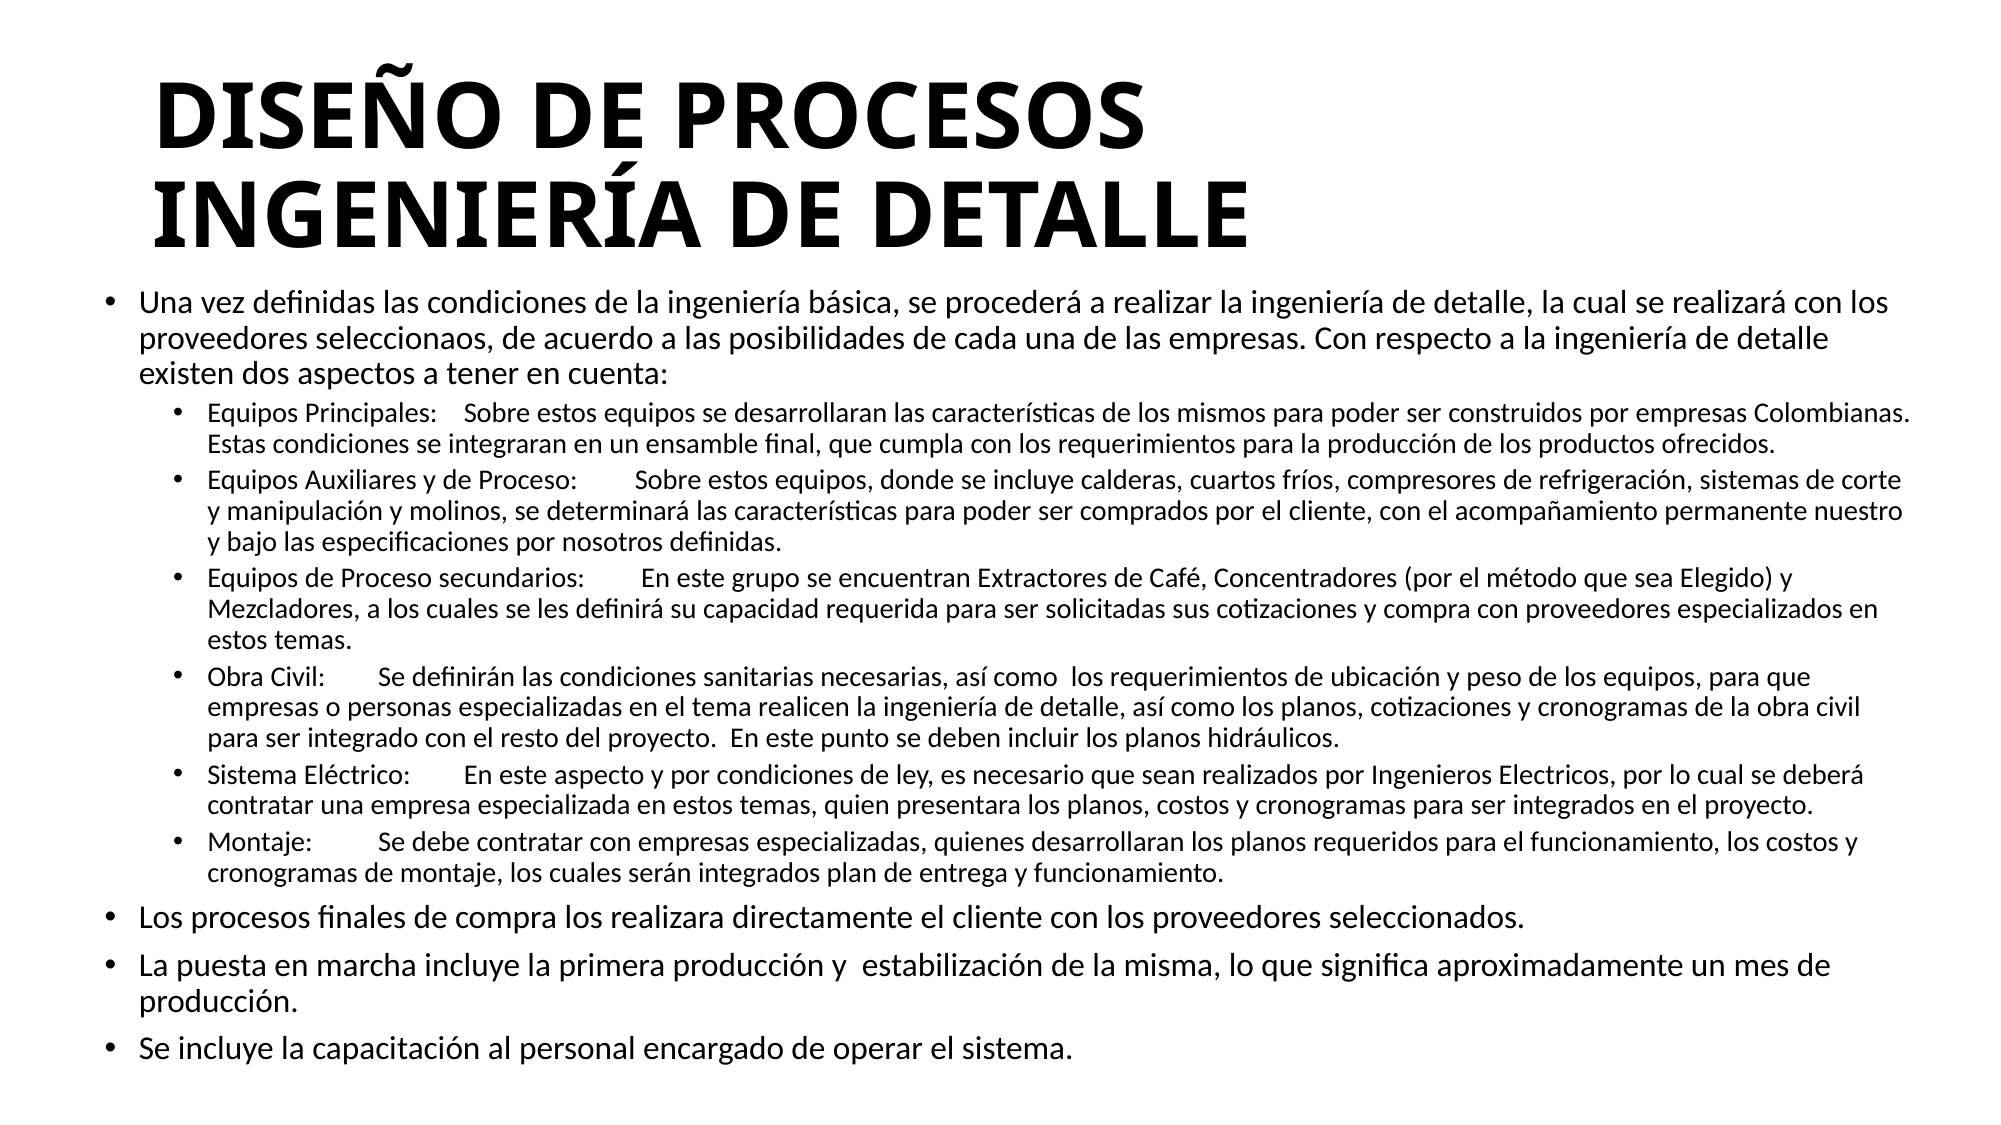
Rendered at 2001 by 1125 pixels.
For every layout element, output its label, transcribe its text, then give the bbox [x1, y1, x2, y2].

list Una vez definidas las condiciones de la ingeniería básica, se procederá a realizar la ingeniería de detalle, la cual se realizará con los proveedores seleccionaos, de acuerdo a las posibilidades de cada una de las empresas. Con respecto a la ingeniería de detalle existen dos aspectos a tener en cuenta: Equipos Principales: Sobre estos equipos se desarrollaran las características de los mismos para poder ser construidos por empresas Colombianas. Estas condiciones se integraran en un ensamble final, que cumpla con los requerimientos para la producción de los productos ofrecidos. Equipos Auxiliares y de Proceso: Sobre estos equipos, donde se incluye calderas, cuartos fríos, compresores de refrigeración, sistemas de corte y manipulación y molinos, se determinará las características para poder ser comprados por el cliente, con el acompañamiento permanente nuestro y bajo las especificaciones por nosotros definidas. Equipos de Proceso secundarios: En este grupo se encuentran Extractores de Café, Concentradores (por el método que sea Elegido) y Mezcladores, a los cuales se les definirá su capacidad requerida para ser solicitadas sus cotizaciones y compra con proveedores especializados en estos temas. Obra Civil: Se definirán las condiciones sanitarias necesarias, así como los requerimientos de ubicación y peso de los equipos, para que empresas o personas especializadas en el tema realicen la ingeniería de detalle, así como los planos, cotizaciones y cronogramas de la obra civil para ser integrado con el resto del proyecto. En este punto se deben incluir los planos hidráulicos. Sistema Eléctrico: En este aspecto y por condiciones de ley, es necesario que sean realizados por Ingenieros Electricos, por lo cual se deberá contratar una empresa especializada en estos temas, quien presentara los planos, costos y cronogramas para ser integrados en el proyecto. Montaje: Se debe contratar con empresas especializadas, quienes desarrollaran los planos requeridos para el funcionamiento, los costos y cronogramas de montaje, los cuales serán integrados plan de entrega y funcionamiento. Los procesos finales de compra los realizara directamente el cliente con los proveedores seleccionados. La puesta en marcha incluye la primera producción y estabilización de la misma, lo que significa aproximadamente un mes de producción. Se incluye la capacitación al personal encargado de operar el sistema. [89, 277, 1936, 1095]
title DISEÑO DE PROCESOS INGENIERÍA DE DETALLE [137, 59, 1863, 277]
